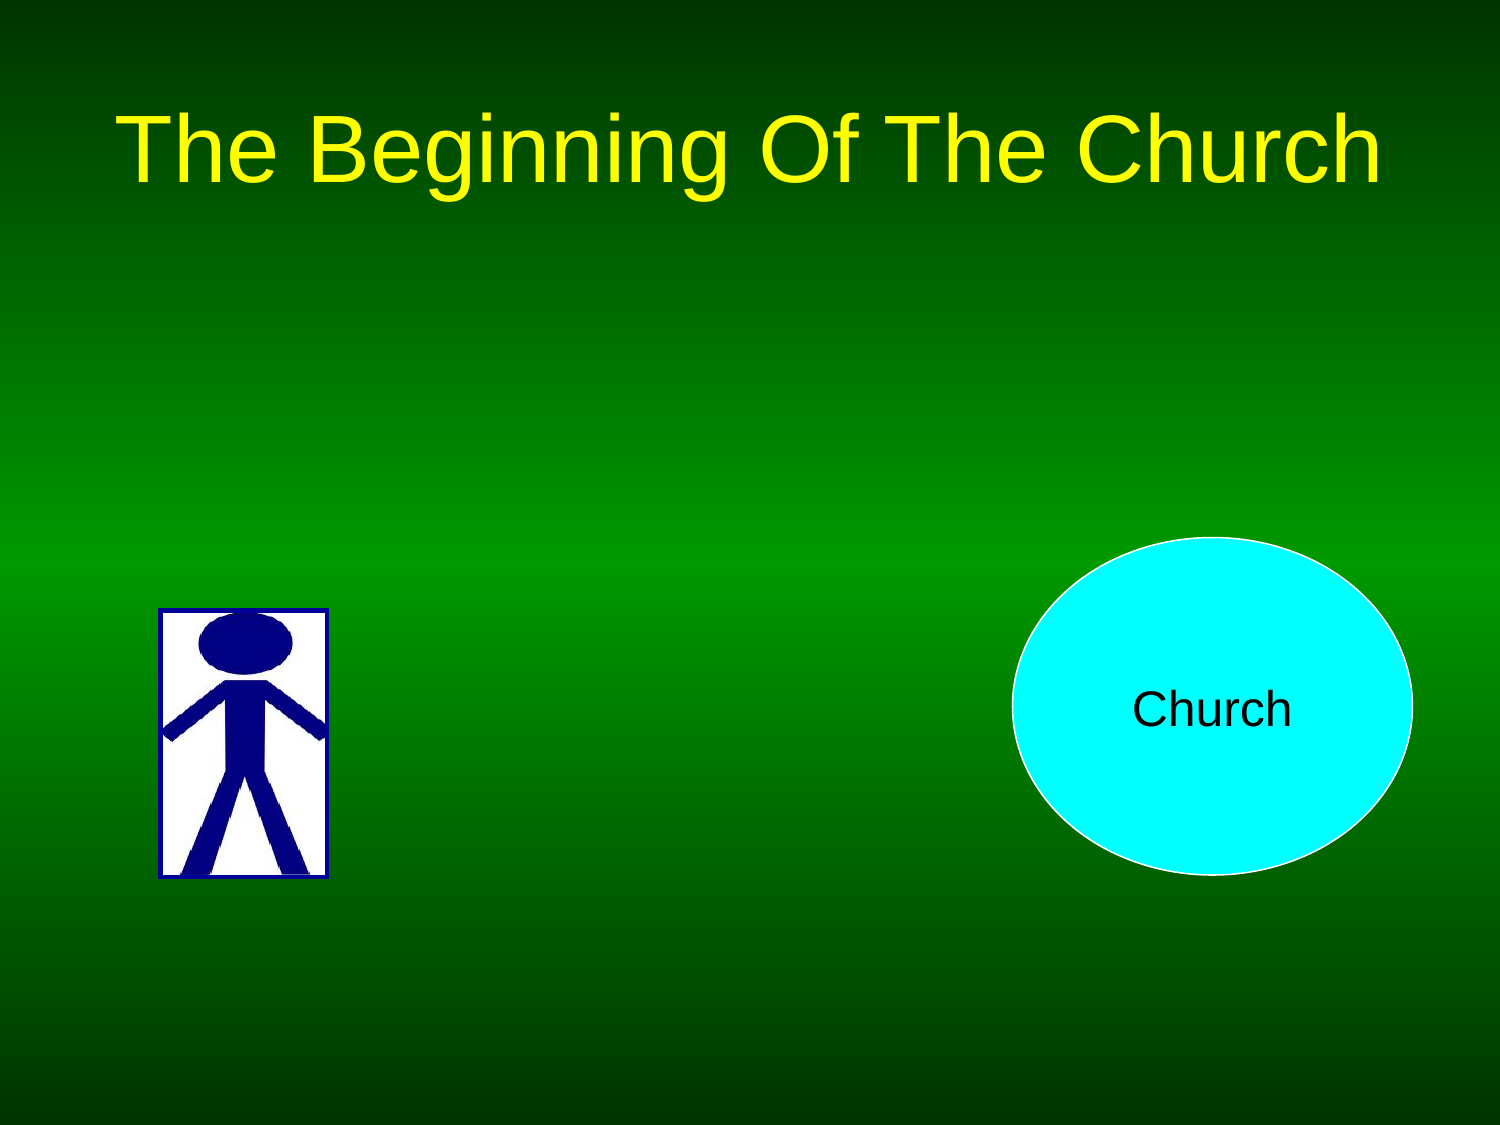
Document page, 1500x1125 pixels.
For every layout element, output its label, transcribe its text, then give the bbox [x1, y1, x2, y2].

title The Beginning Of The Church [37, 50, 1463, 238]
text_box Church [1012, 537, 1413, 876]
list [162, 612, 326, 876]
